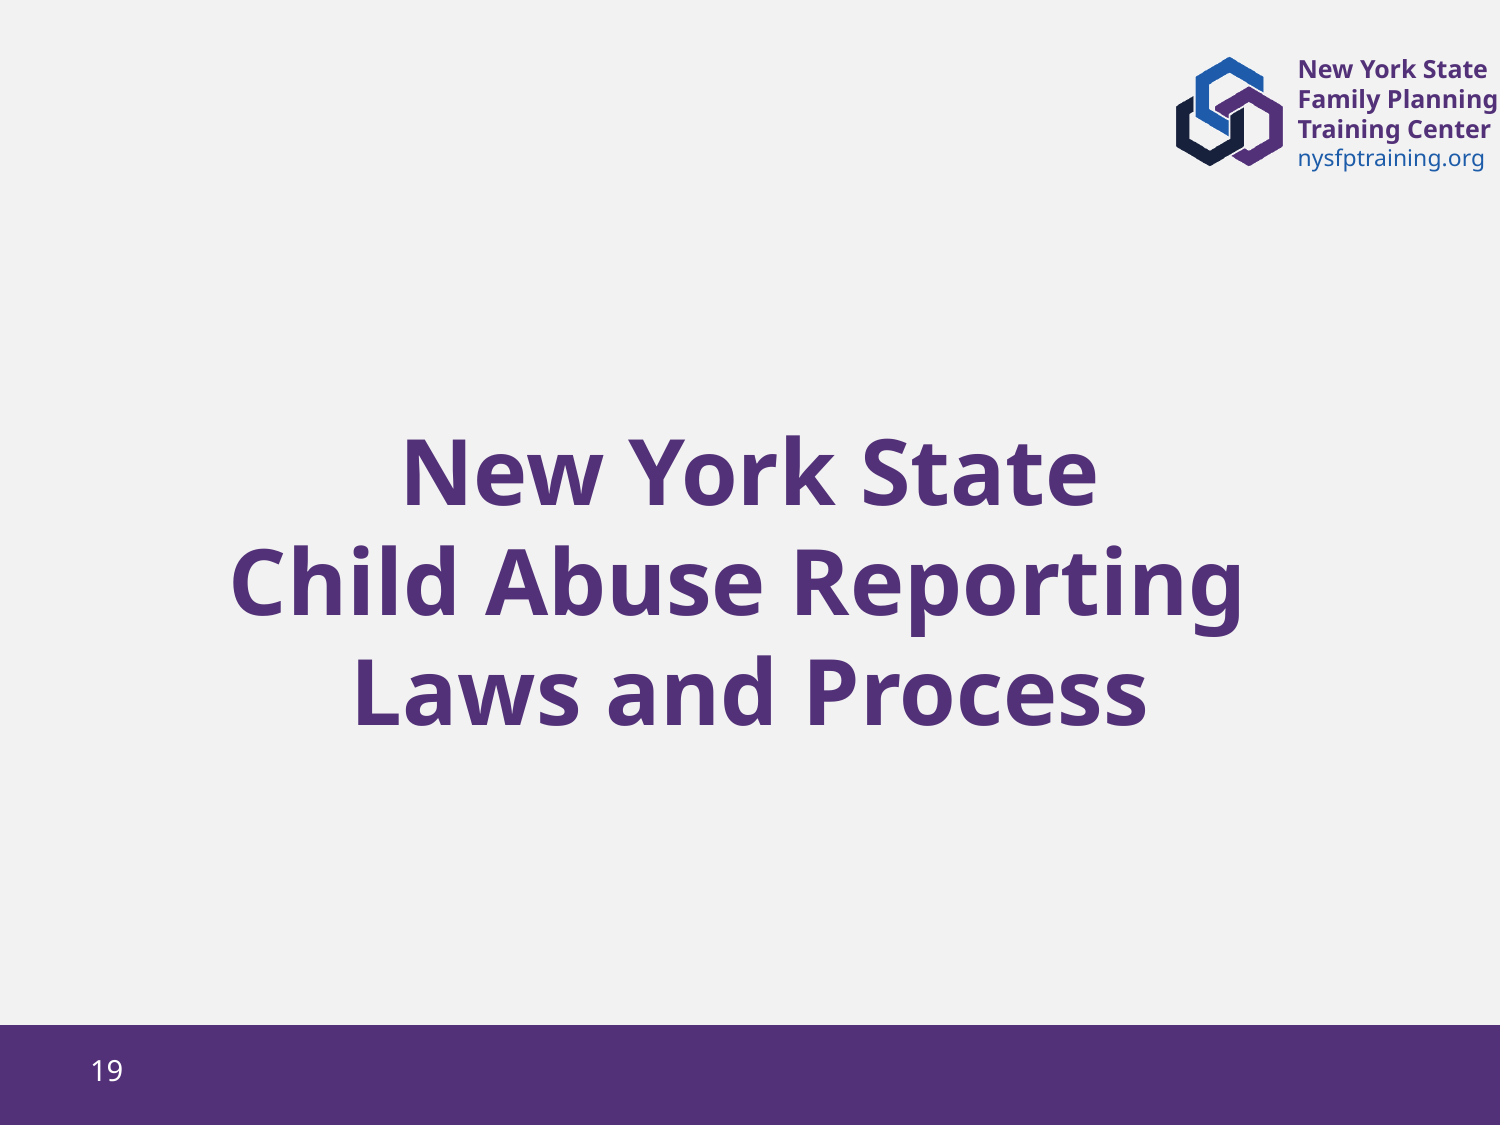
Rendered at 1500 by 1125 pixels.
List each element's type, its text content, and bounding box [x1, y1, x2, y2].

title New York State Child Abuse Reporting Laws and Process [165, 406, 1335, 719]
slide_number 19 [75, 1042, 285, 1103]
picture [1175, 55, 1284, 168]
